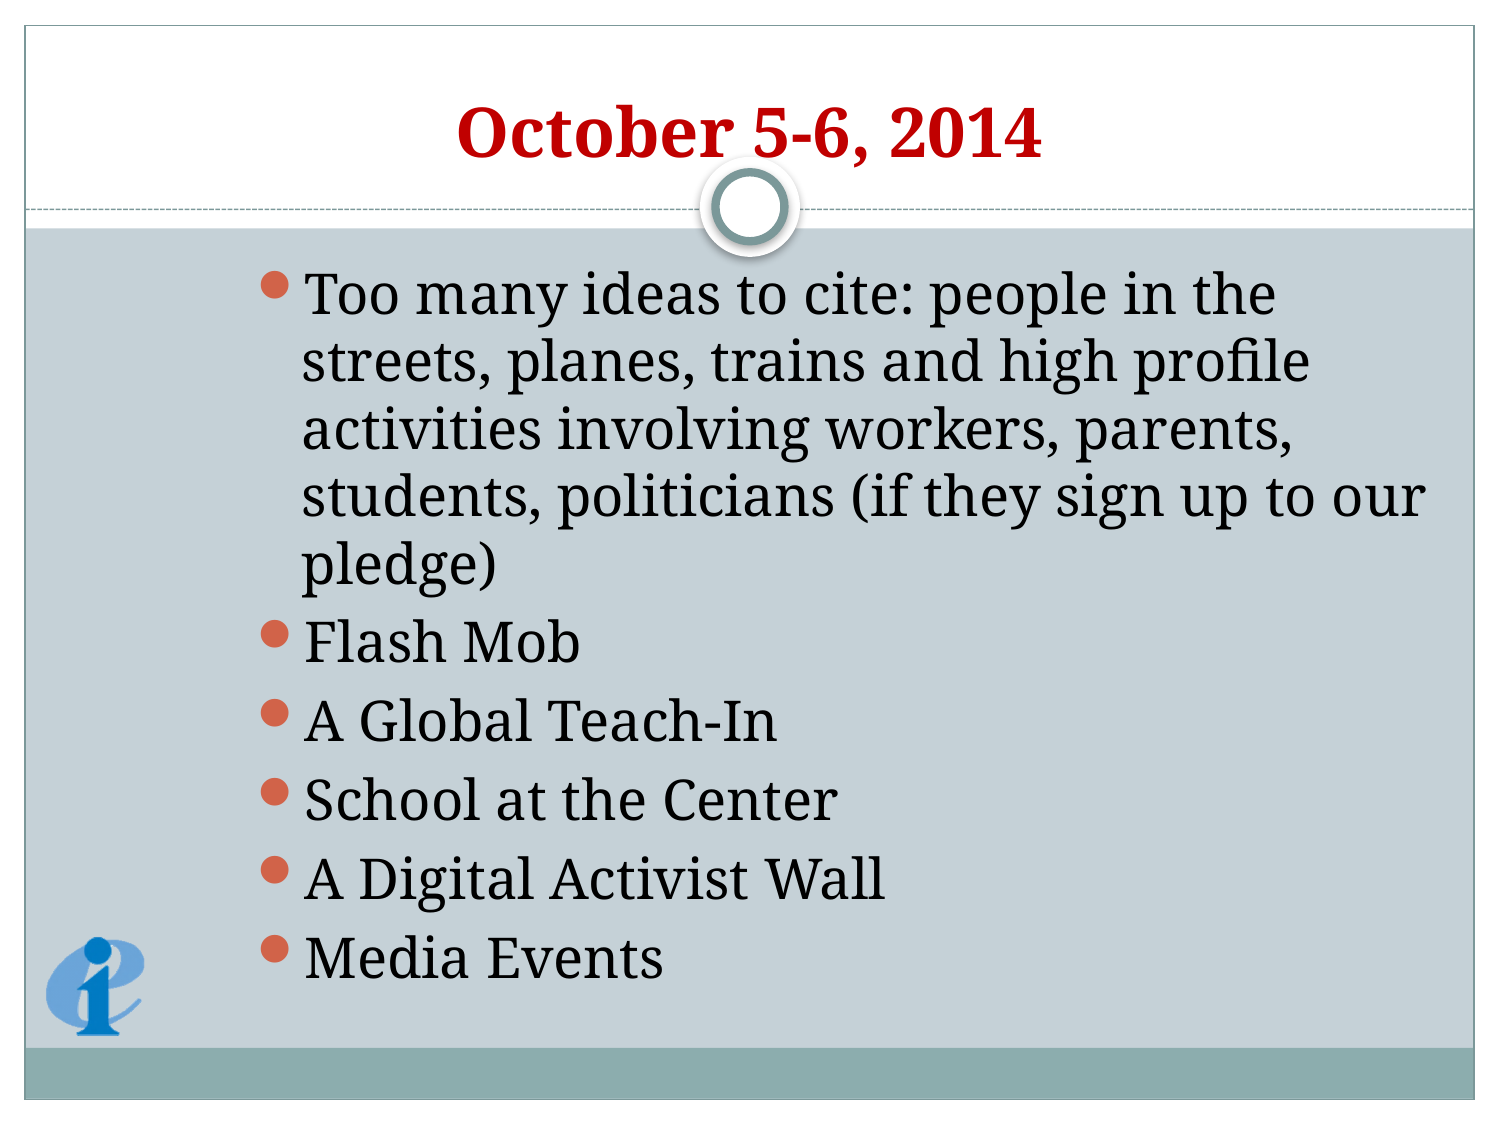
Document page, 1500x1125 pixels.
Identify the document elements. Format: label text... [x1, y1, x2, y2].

picture [41, 928, 158, 1043]
list Too many ideas to cite: people in the streets, planes, trains and high profile activities involving workers, parents, students, politicians (if they sign up to our pledge) Flash Mob A Global Teach-In School at the Center A Digital Activist Wall Media Events [242, 250, 1445, 1001]
title October 5-6, 2014 [49, 54, 1450, 179]
